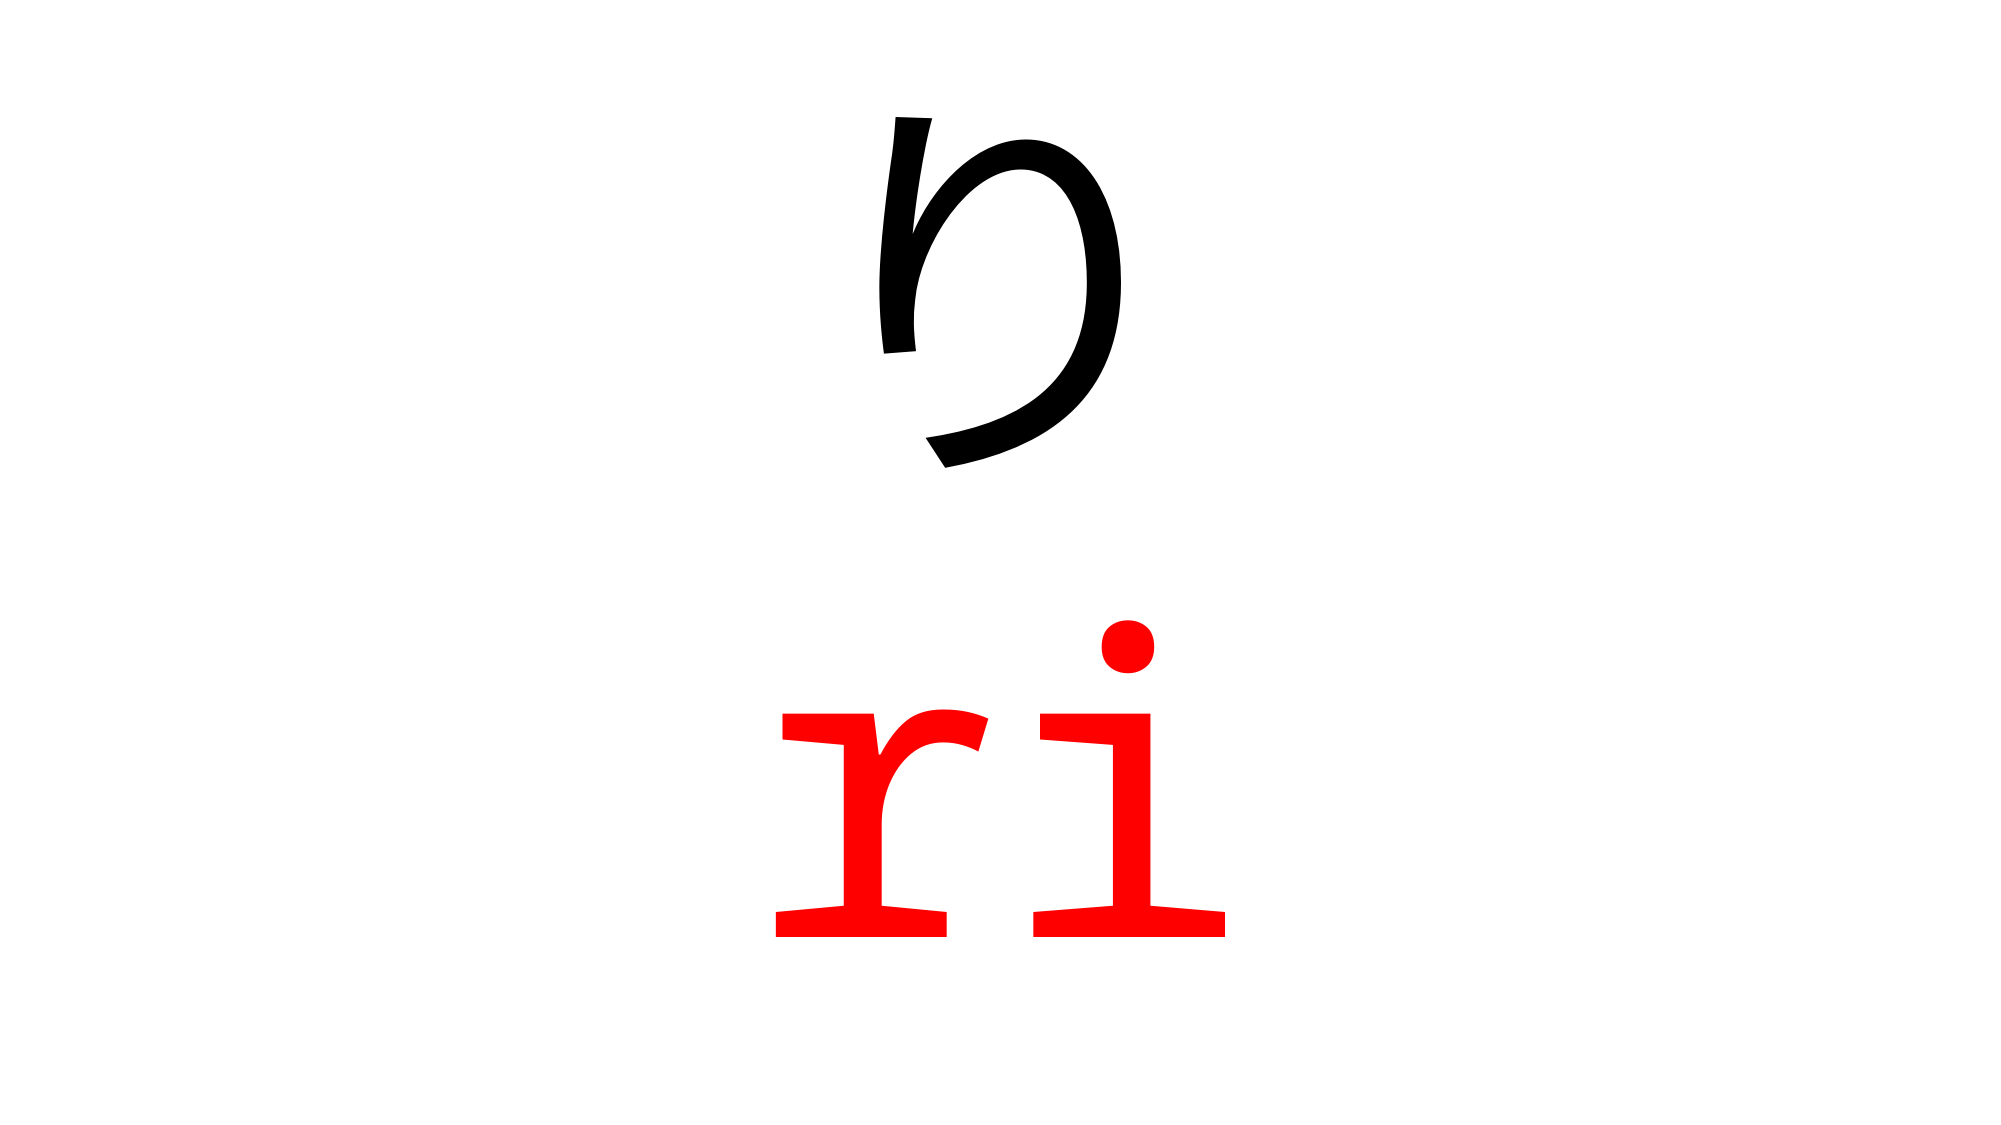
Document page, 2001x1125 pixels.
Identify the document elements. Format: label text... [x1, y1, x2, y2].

text_box ri [249, 562, 1750, 1036]
title り [249, 71, 1750, 545]
